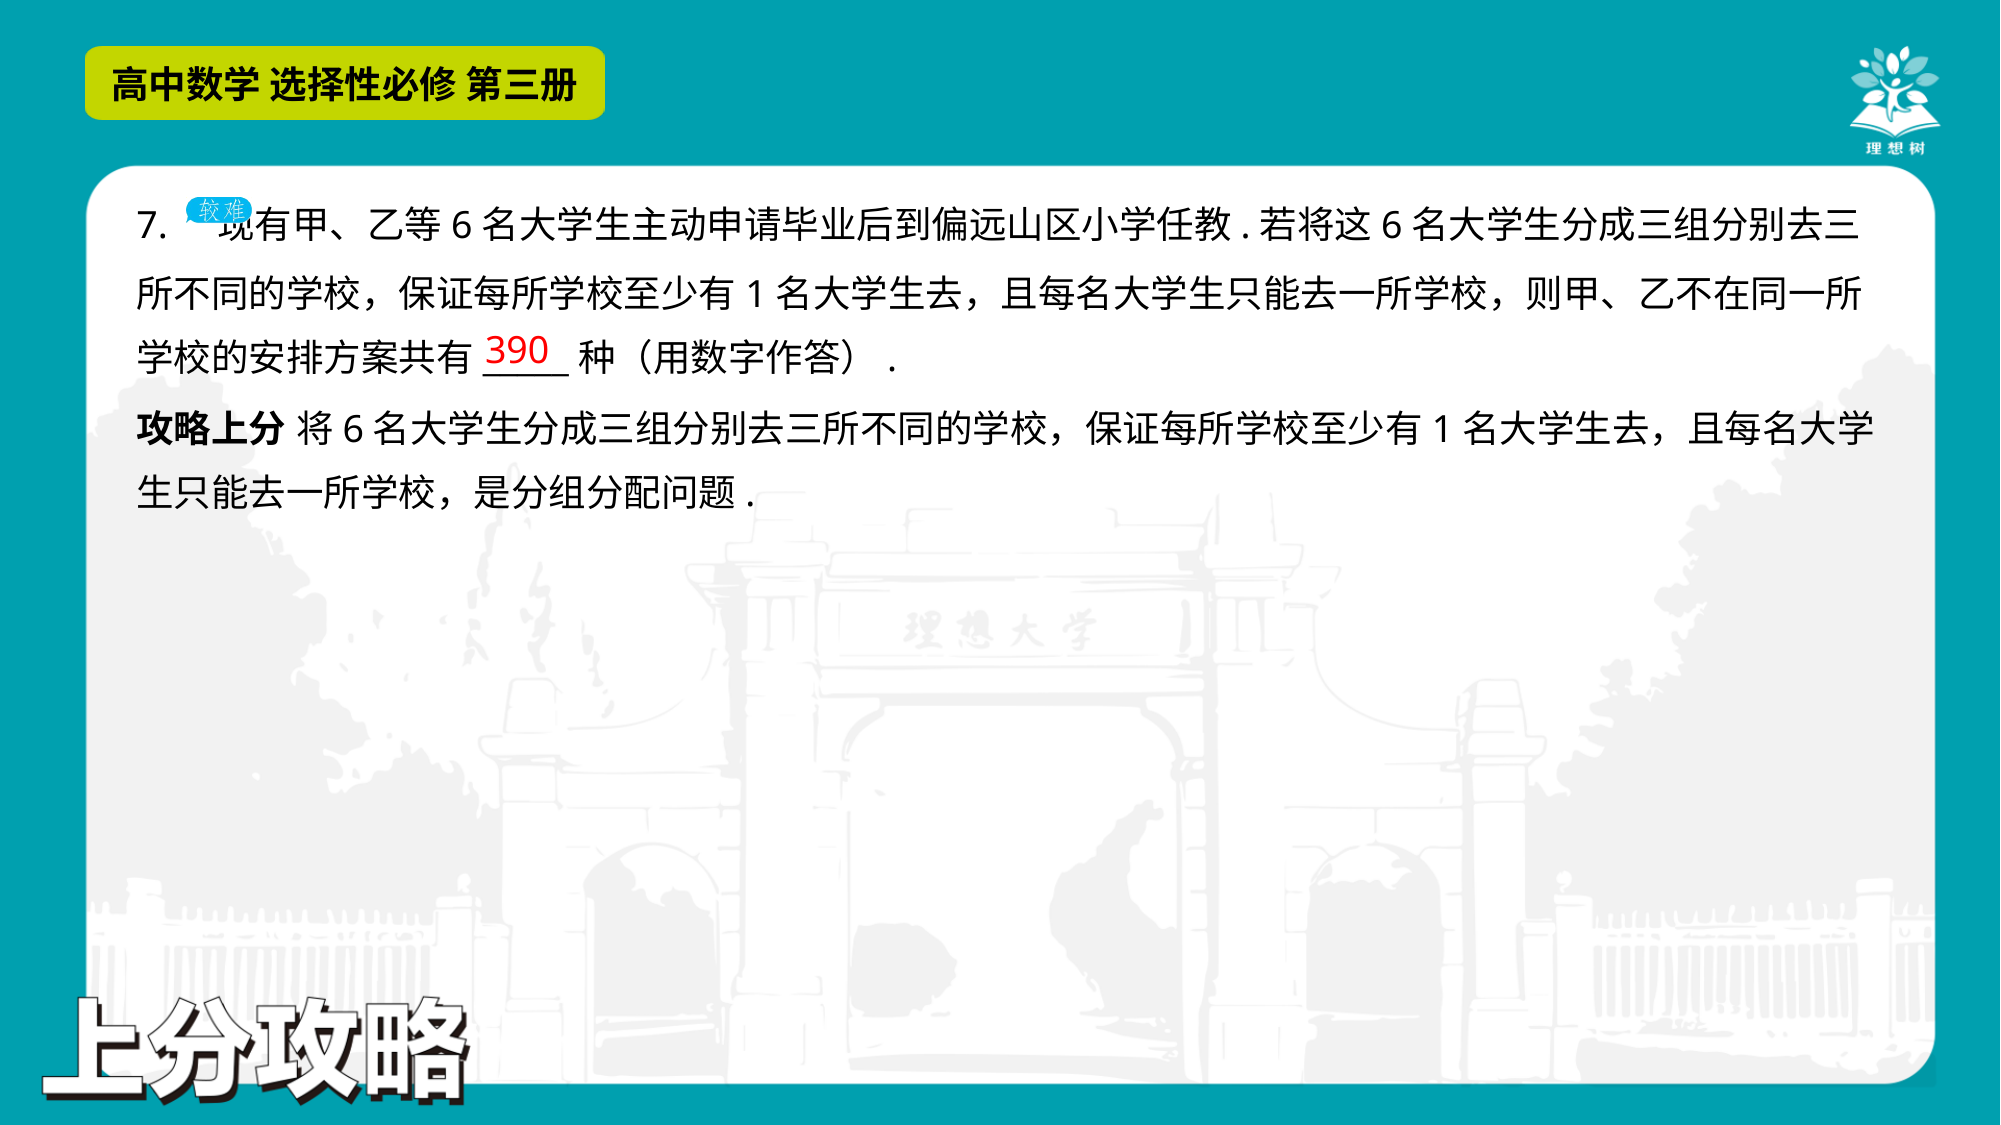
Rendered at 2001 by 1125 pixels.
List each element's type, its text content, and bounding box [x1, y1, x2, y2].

text_box 攻略上分 将6名大学生分成三组分别去三所不同的学校，保证每所学校至少有1名大学生去，且每名大学 生只能去一所学校，是分组分配问题. [136, 380, 1865, 508]
text_box 7. 现有甲、乙等6名大学生主动申请毕业后到偏远山区小学任教.若将这6名大学生分成三组分别去三 所不同的学校，保证每所学校至少有1名大学生去，且每名大学生只能去一所学校，则甲、乙不在同一所 学校的安排方案共有_____种（用数字作答）. [136, 177, 1865, 373]
text_box 390 [470, 306, 564, 365]
picture [0, 0, 2000, 1125]
